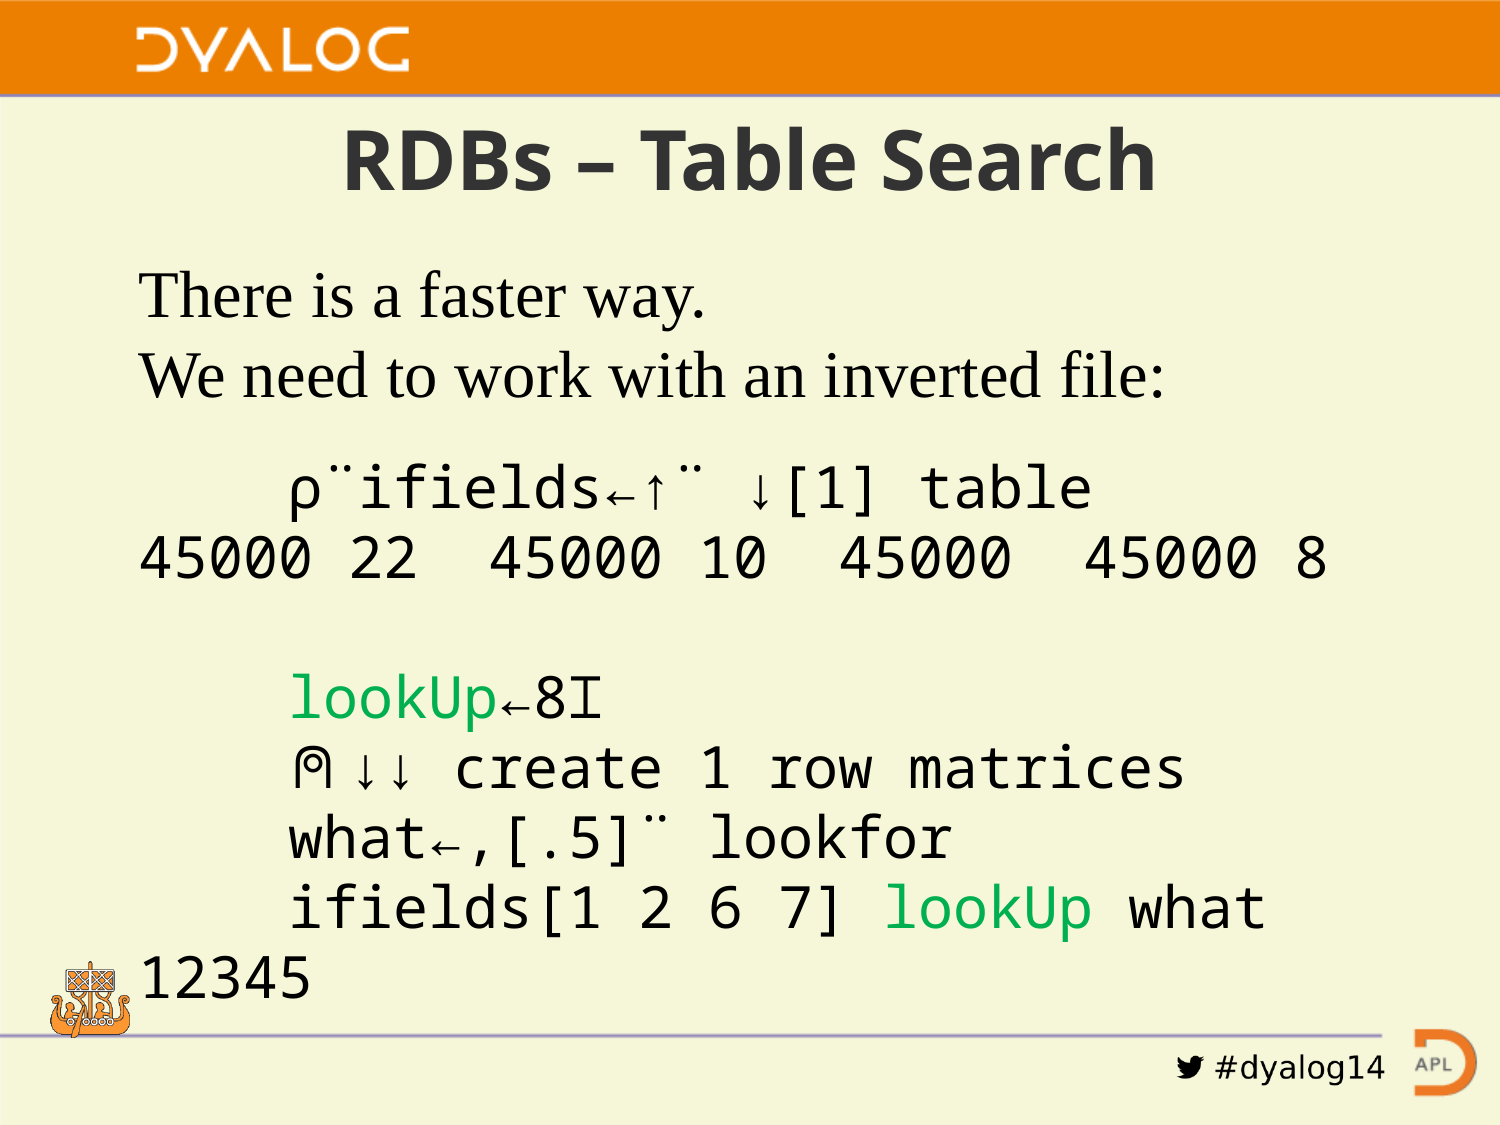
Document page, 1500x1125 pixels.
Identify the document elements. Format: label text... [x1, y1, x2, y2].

title RDBs – Table Search [112, 99, 1388, 288]
picture [0, 0, 1500, 1125]
text_box There is a faster way. We need to work with an inverted file: ⍴¨ifields←↑¨ ↓[1] table 45000 22 45000 10 45000 45000 8 lookUp←8⌶ ⍝↓↓ create 1 row matrices what←,[.5]¨ lookfor ifields[1 2 6 7] lookUp what 12345 [123, 243, 1365, 1098]
